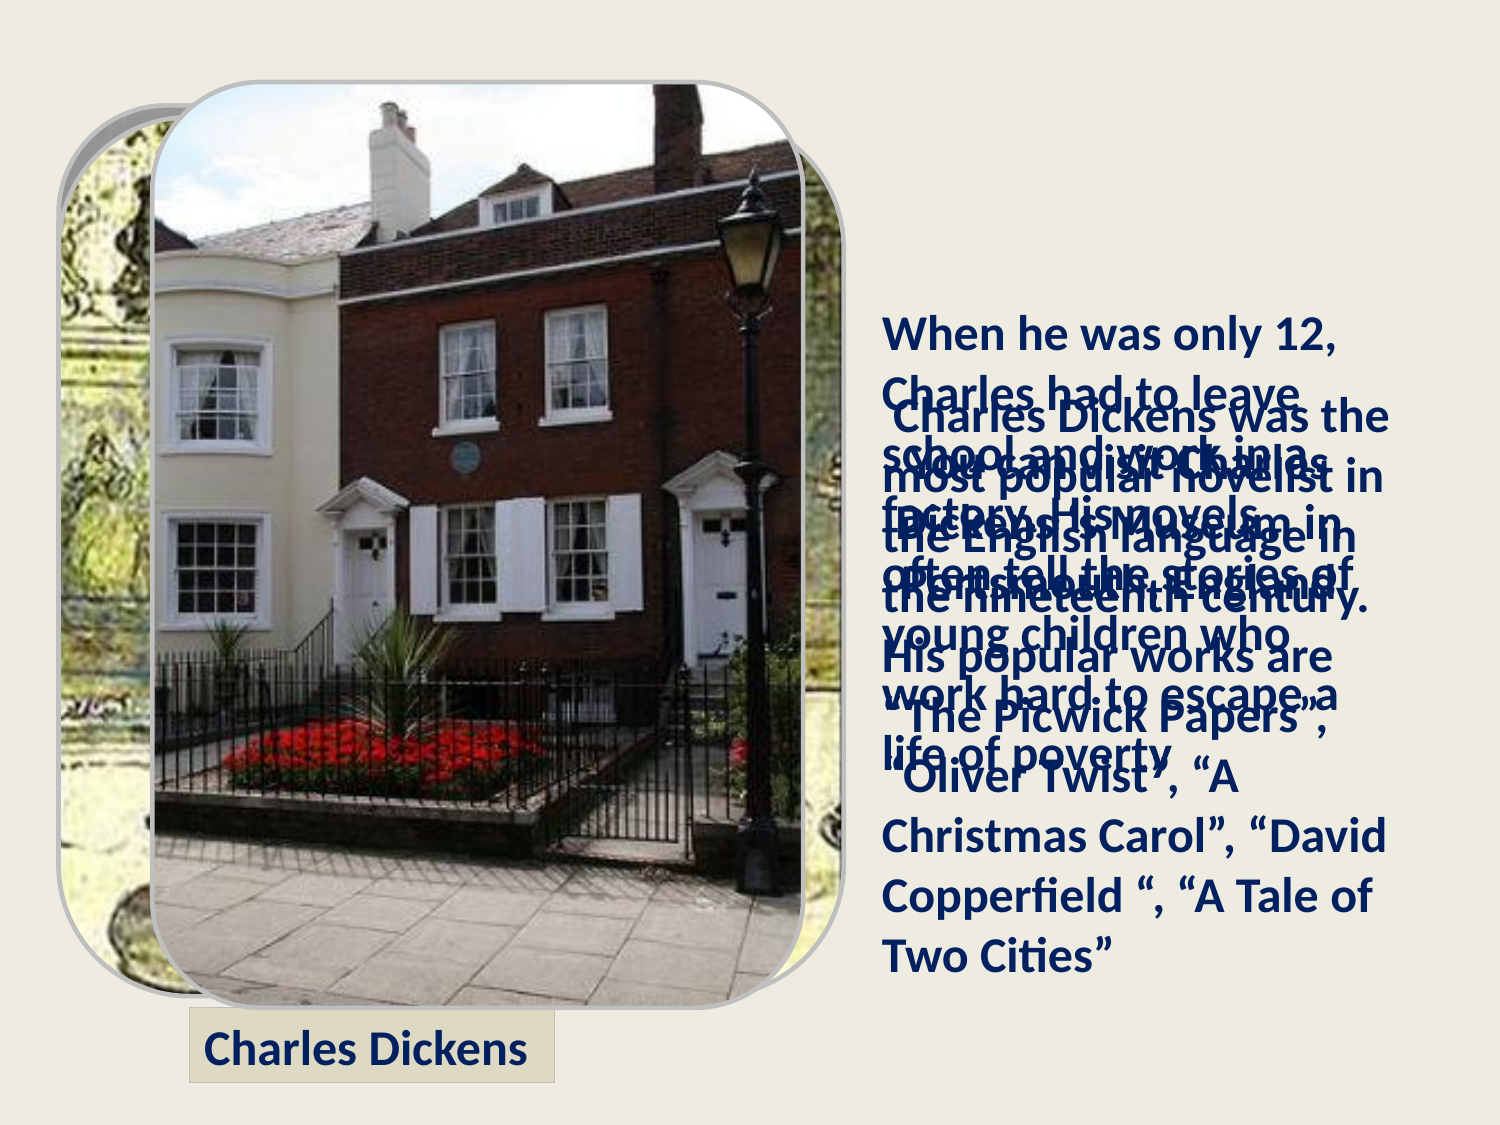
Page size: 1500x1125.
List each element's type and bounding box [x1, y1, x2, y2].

text_box [152, 81, 1372, 1009]
text_box [58, 105, 1430, 1084]
text_box [58, 116, 146, 997]
